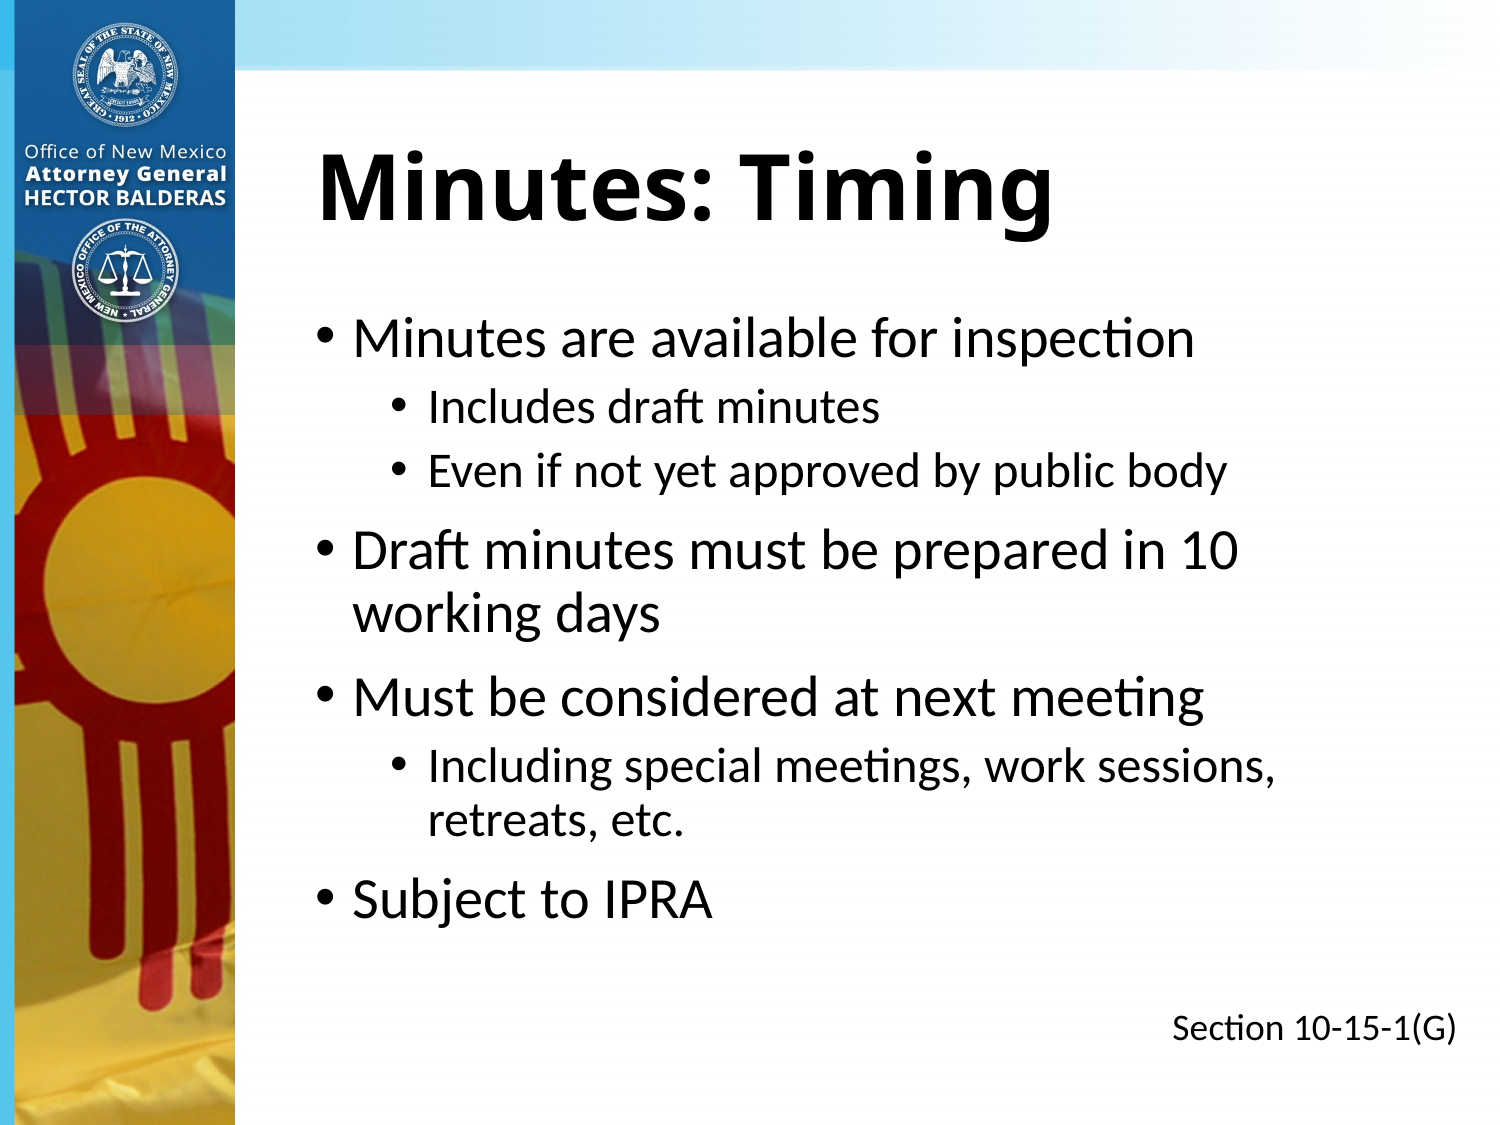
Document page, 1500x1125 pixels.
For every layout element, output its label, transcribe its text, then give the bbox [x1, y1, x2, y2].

picture [0, 0, 1500, 1125]
text_box Section 10-15-1(G) [1157, 995, 1475, 1055]
title Minutes: Timing [300, 82, 1397, 299]
list Minutes are available for inspection Includes draft minutes Even if not yet approved by public body Draft minutes must be prepared in 10 working days Must be considered at next meeting Including special meetings, work sessions, retreats, etc. Subject to IPRA [300, 299, 1397, 1014]
